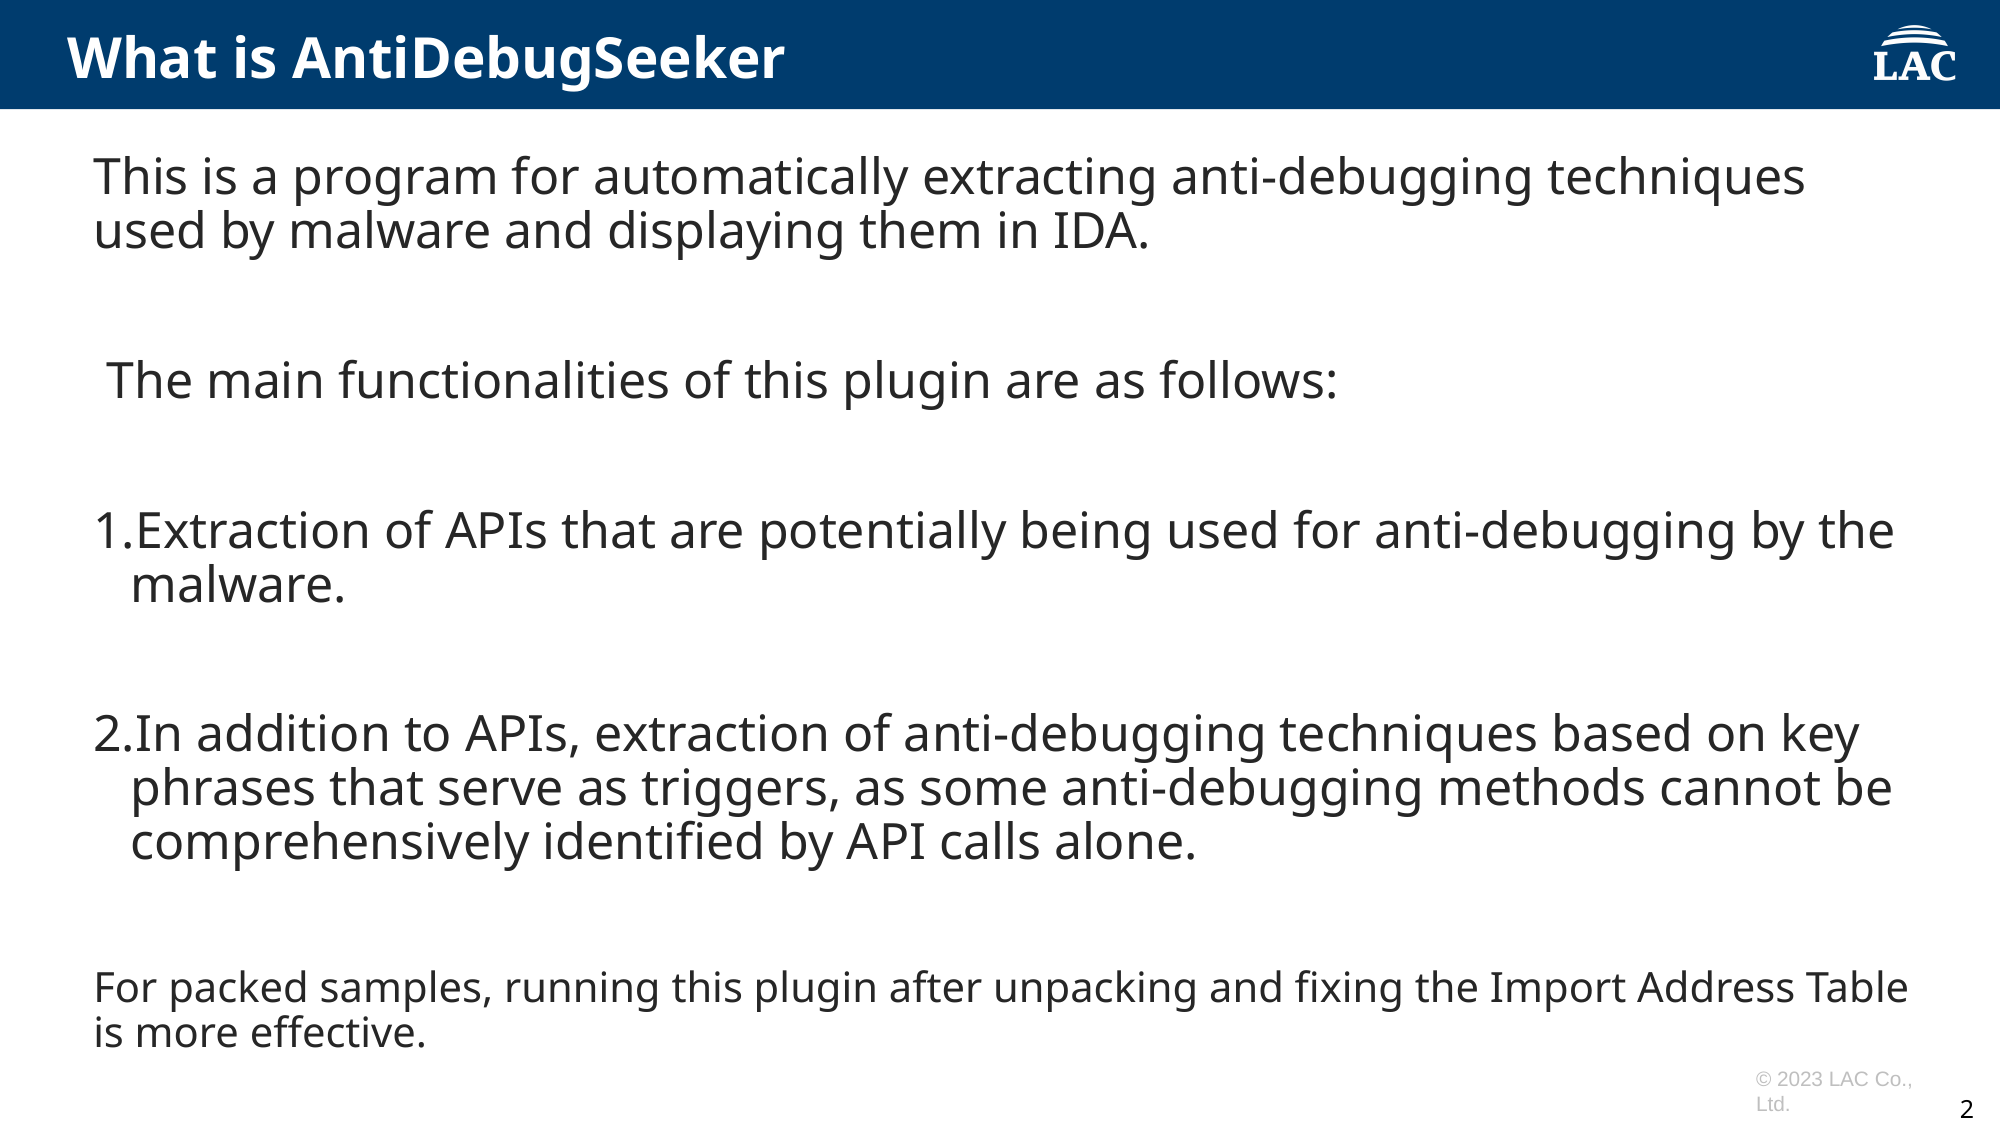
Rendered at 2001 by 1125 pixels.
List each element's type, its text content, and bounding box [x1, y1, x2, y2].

picture [1860, 11, 1969, 94]
title What is AntiDebugSeeker [52, 22, 1778, 99]
list This is a program for automatically extracting anti-debugging techniques used by malware and displaying them in IDA. The main functionalities of this plugin are as follows: Extraction of APIs that are potentially being used for anti-debugging by the malware. In addition to APIs, extraction of anti-debugging techniques based on key phrases that serve as triggers, as some anti-debugging methods cannot be comprehensively identified by API calls alone. For packed samples, running this plugin after unpacking and fixing the Import Address Table is more effective. [78, 144, 1940, 1059]
